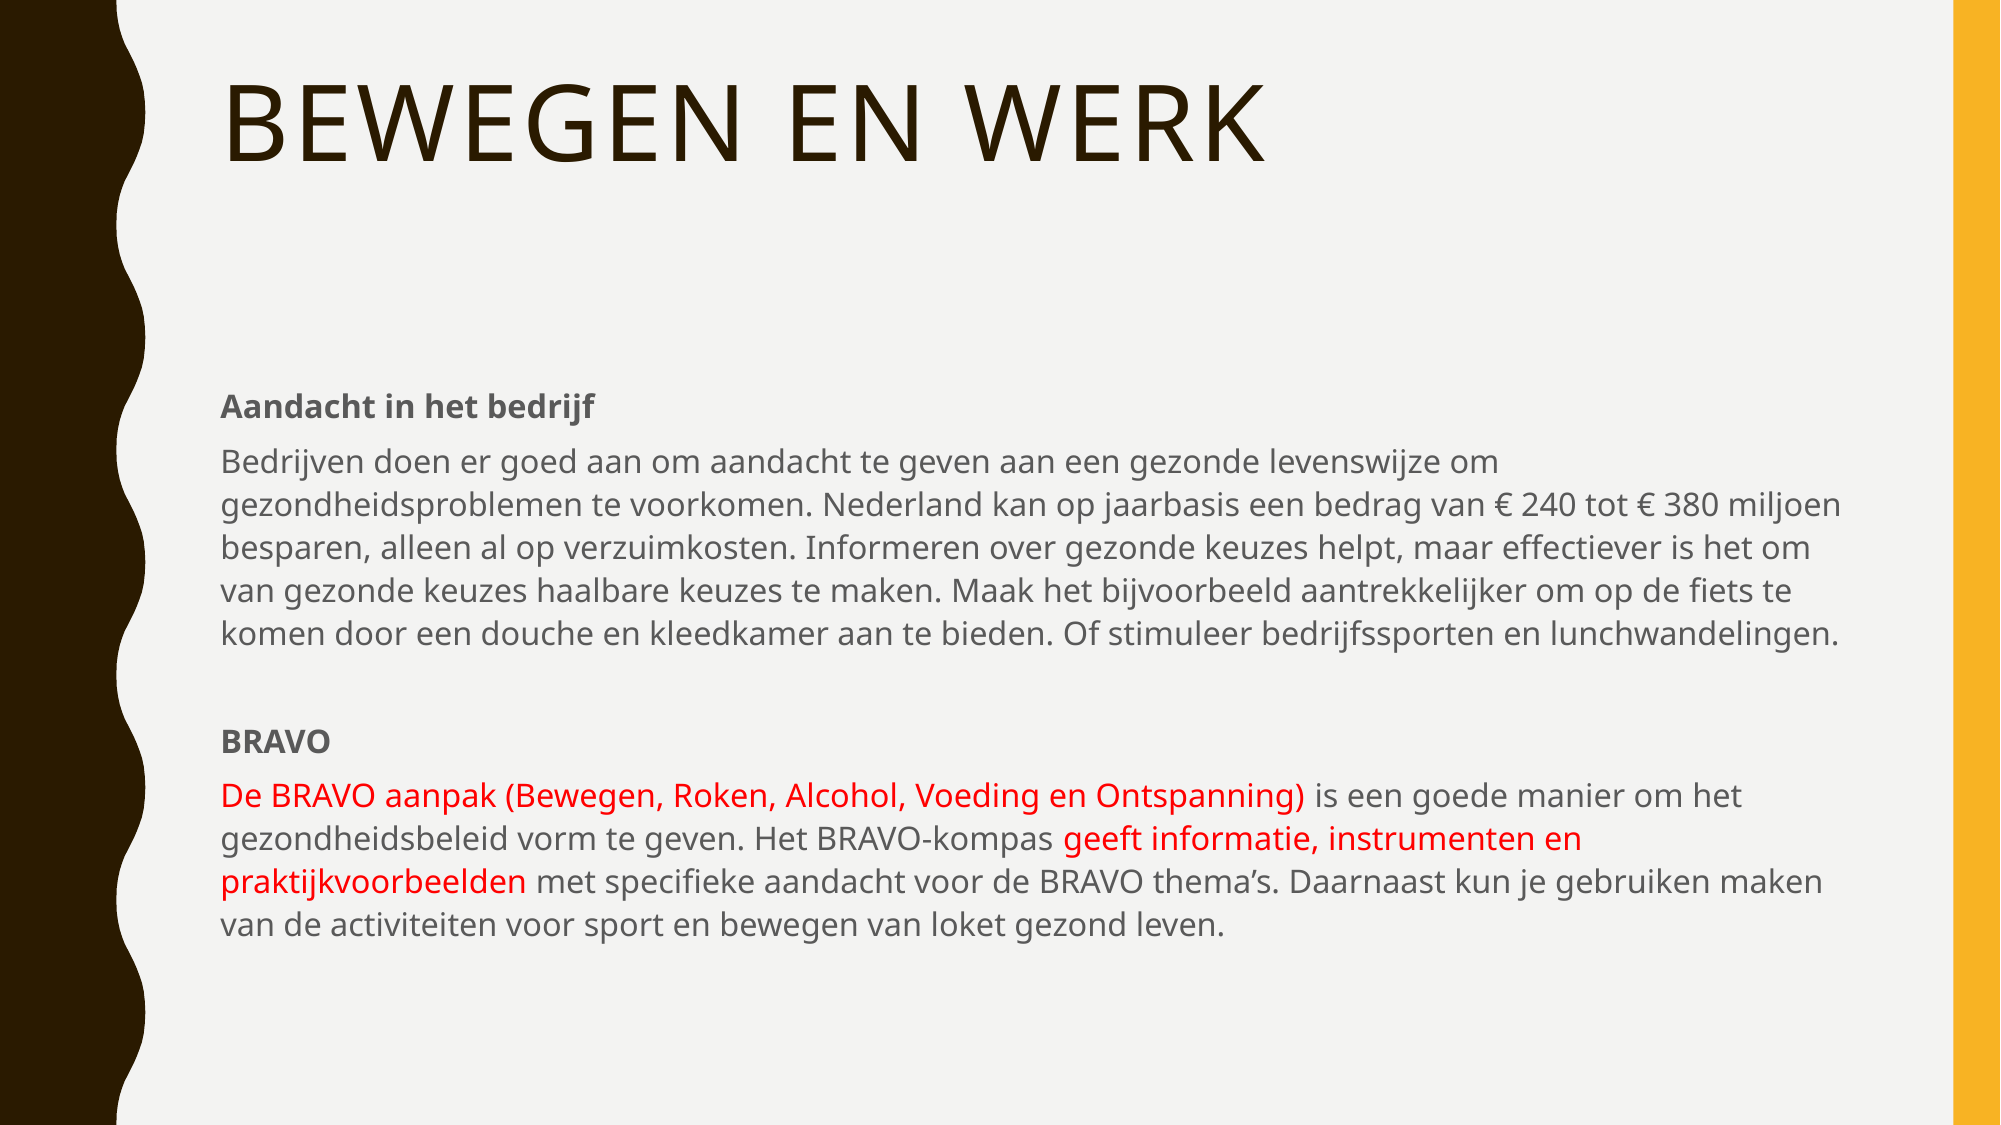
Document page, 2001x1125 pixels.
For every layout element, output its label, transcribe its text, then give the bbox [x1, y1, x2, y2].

title Bewegen en werk [205, 62, 1875, 308]
list Aandacht in het bedrijf Bedrijven doen er goed aan om aandacht te geven aan een gezonde levenswijze om gezondheidsproblemen te voorkomen. Nederland kan op jaarbasis een bedrag van € 240 tot € 380 miljoen besparen, alleen al op verzuimkosten. Informeren over gezonde keuzes helpt, maar effectiever is het om van gezonde keuzes haalbare keuzes te maken. Maak het bijvoorbeeld aantrekkelijker om op de fiets te komen door een douche en kleedkamer aan te bieden. Of stimuleer bedrijfssporten en lunchwandelingen. BRAVO De BRAVO aanpak (Bewegen, Roken, Alcohol, Voeding en Ontspanning) is een goede manier om het gezondheidsbeleid vorm te geven. Het BRAVO-kompas geeft informatie, instrumenten en praktijkvoorbeelden met specifieke aandacht voor de BRAVO thema’s. Daarnaast kun je gebruiken maken van de activiteiten voor sport en bewegen van loket gezond leven. [205, 375, 1875, 965]
